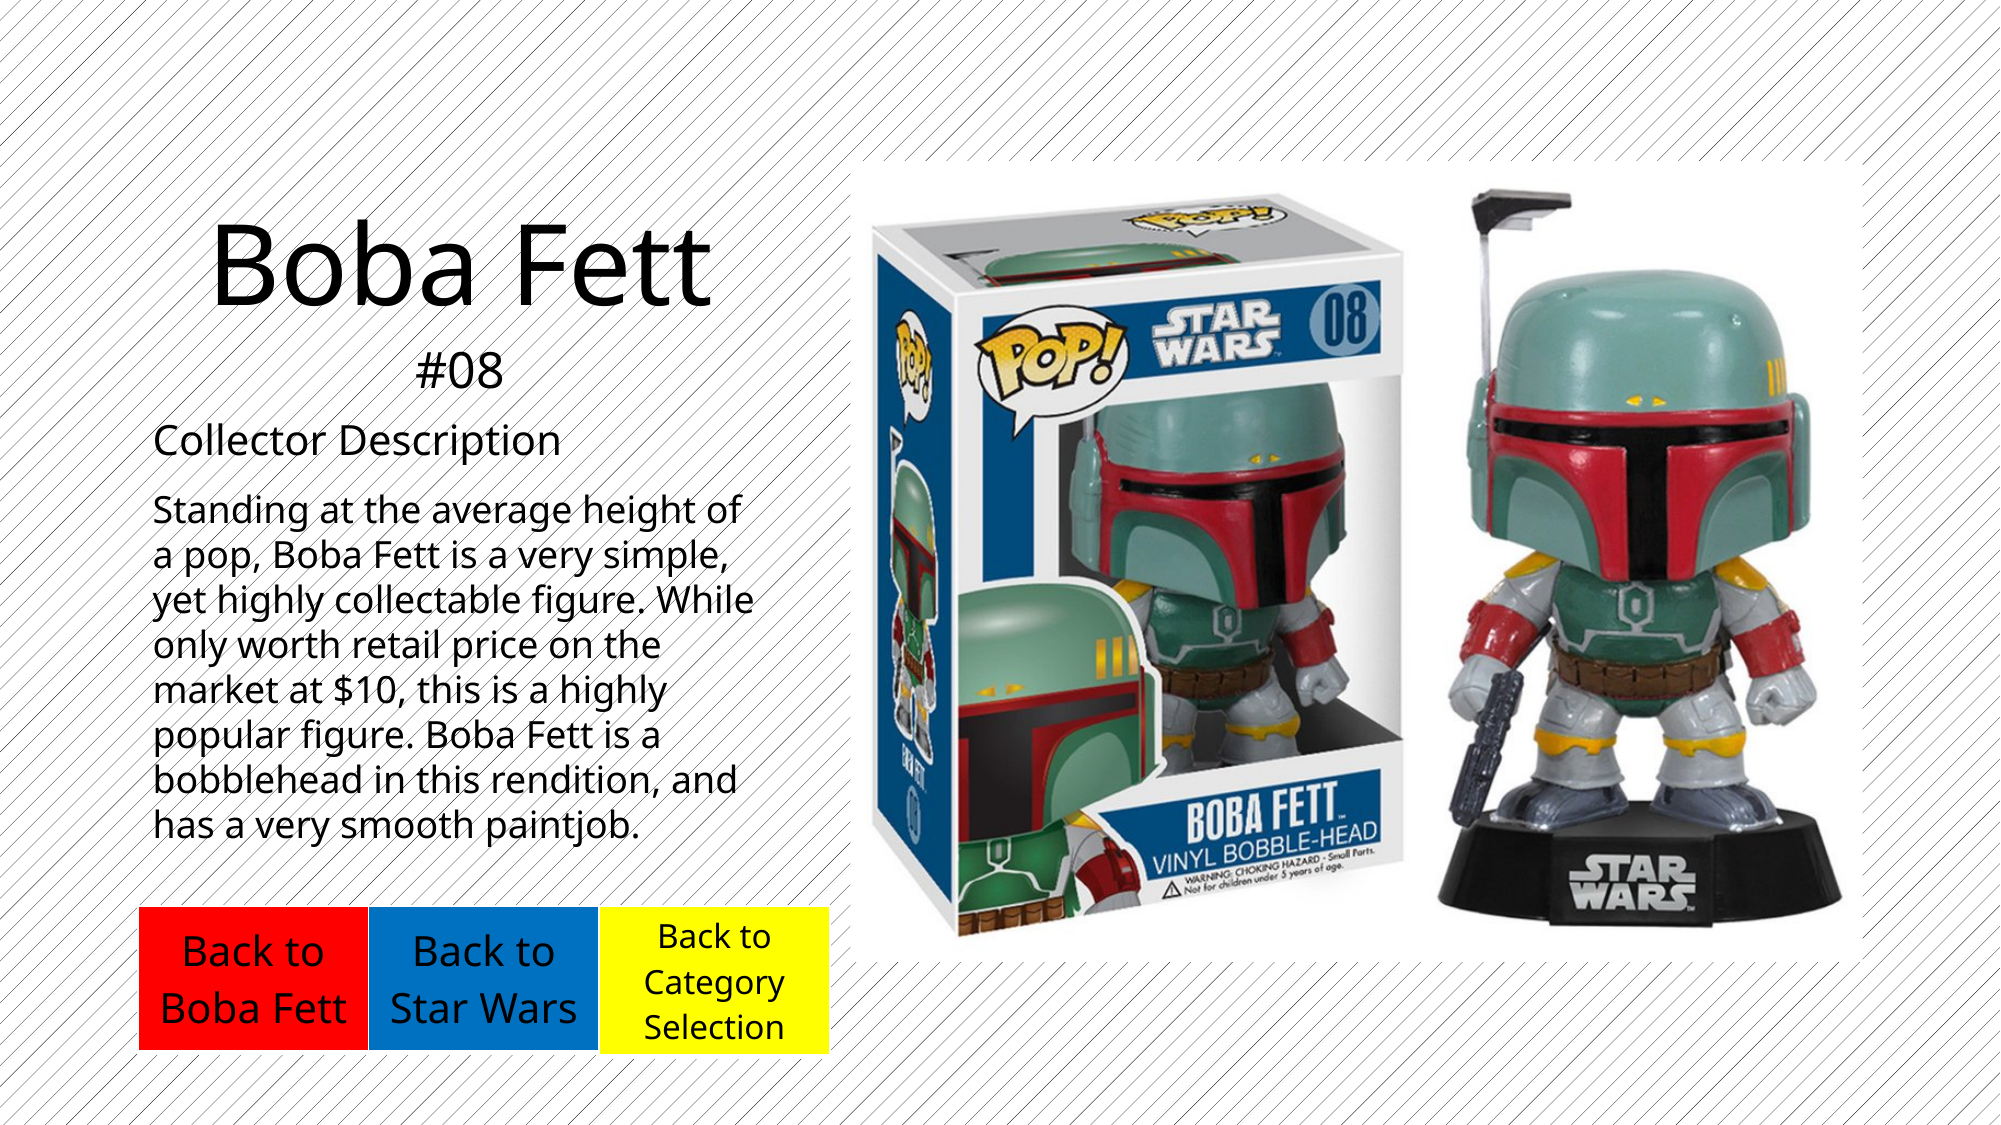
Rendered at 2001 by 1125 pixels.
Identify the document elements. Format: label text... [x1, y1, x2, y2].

list #08 Collector Description Standing at the average height of a pop, Boba Fett is a very simple, yet highly collectable figure. While only worth retail price on the market at $10, this is a highly popular figure. Boba Fett is a bobblehead in this rendition, and has a very smooth paintjob. [137, 337, 783, 905]
picture [850, 161, 1863, 962]
picture [137, 905, 830, 1053]
title Boba Fett [137, 75, 783, 337]
